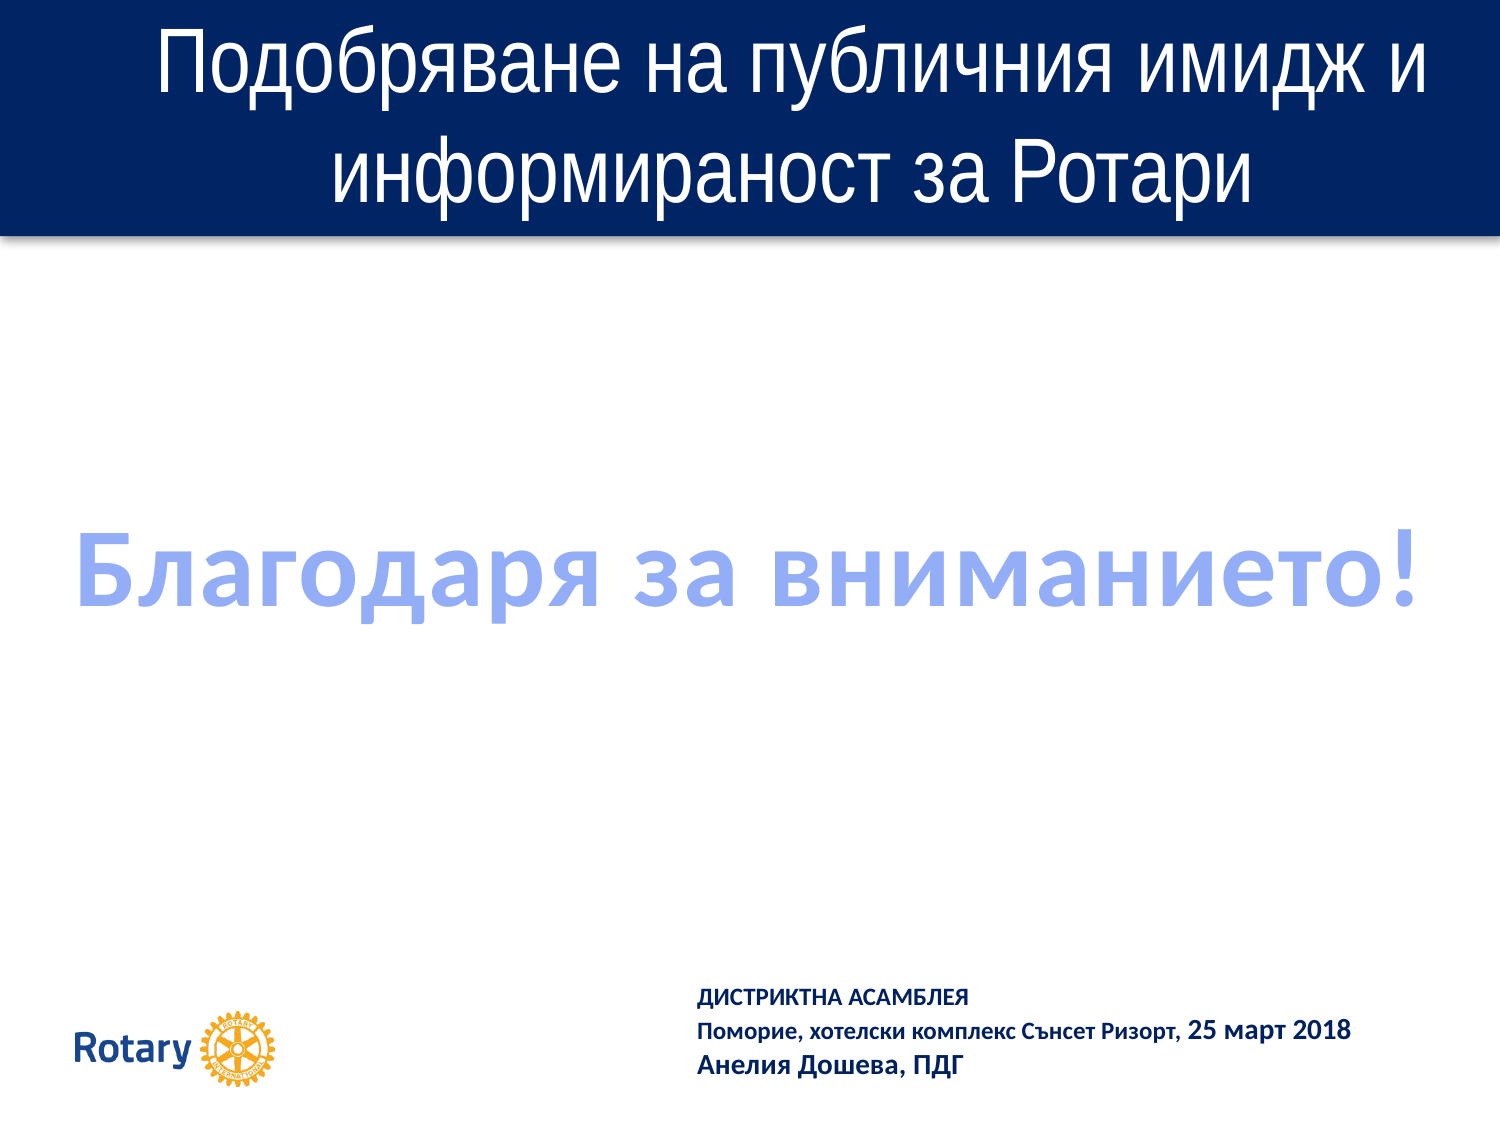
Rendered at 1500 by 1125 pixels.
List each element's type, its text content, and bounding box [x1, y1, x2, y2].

text_box Благодаря за вниманието! [59, 486, 1441, 637]
picture [74, 1011, 275, 1087]
text_box Подобряване на публичния имидж и информираност за Ротари [0, 0, 1500, 237]
text_box ДИСТРИКТНА АСАМБЛЕЯ Поморие, хотелски комплекс Сънсет Ризорт, 25 март 2018 Анелия Дошева, ПДГ [682, 973, 1488, 1088]
